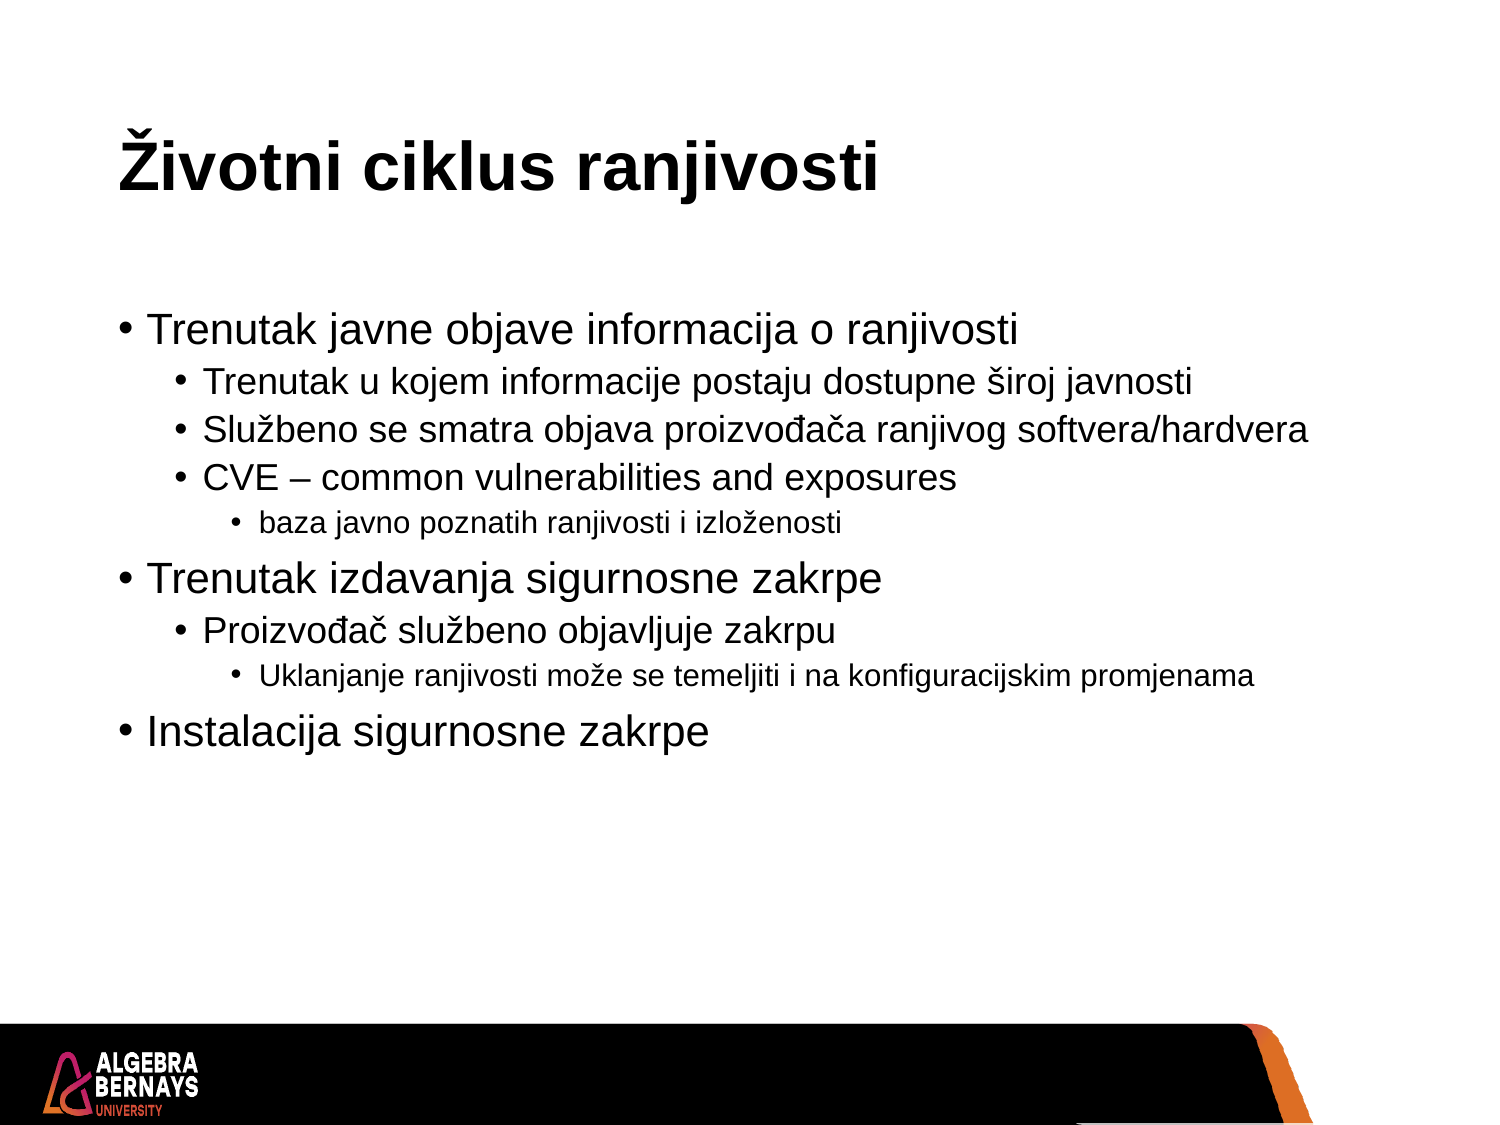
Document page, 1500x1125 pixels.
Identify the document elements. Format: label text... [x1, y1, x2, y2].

title Životni ciklus ranjivosti [103, 59, 1397, 278]
list Trenutak javne objave informacija o ranjivosti Trenutak u kojem informacije postaju dostupne široj javnosti Službeno se smatra objava proizvođača ranjivog softvera/hardvera CVE – common vulnerabilities and exposures baza javno poznatih ranjivosti i izloženosti Trenutak izdavanja sigurnosne zakrpe Proizvođač službeno objavljuje zakrpu Uklanjanje ranjivosti može se temeljiti i na konfiguracijskim promjenama Instalacija sigurnosne zakrpe [103, 299, 1397, 1014]
picture [0, 1023, 1468, 1125]
